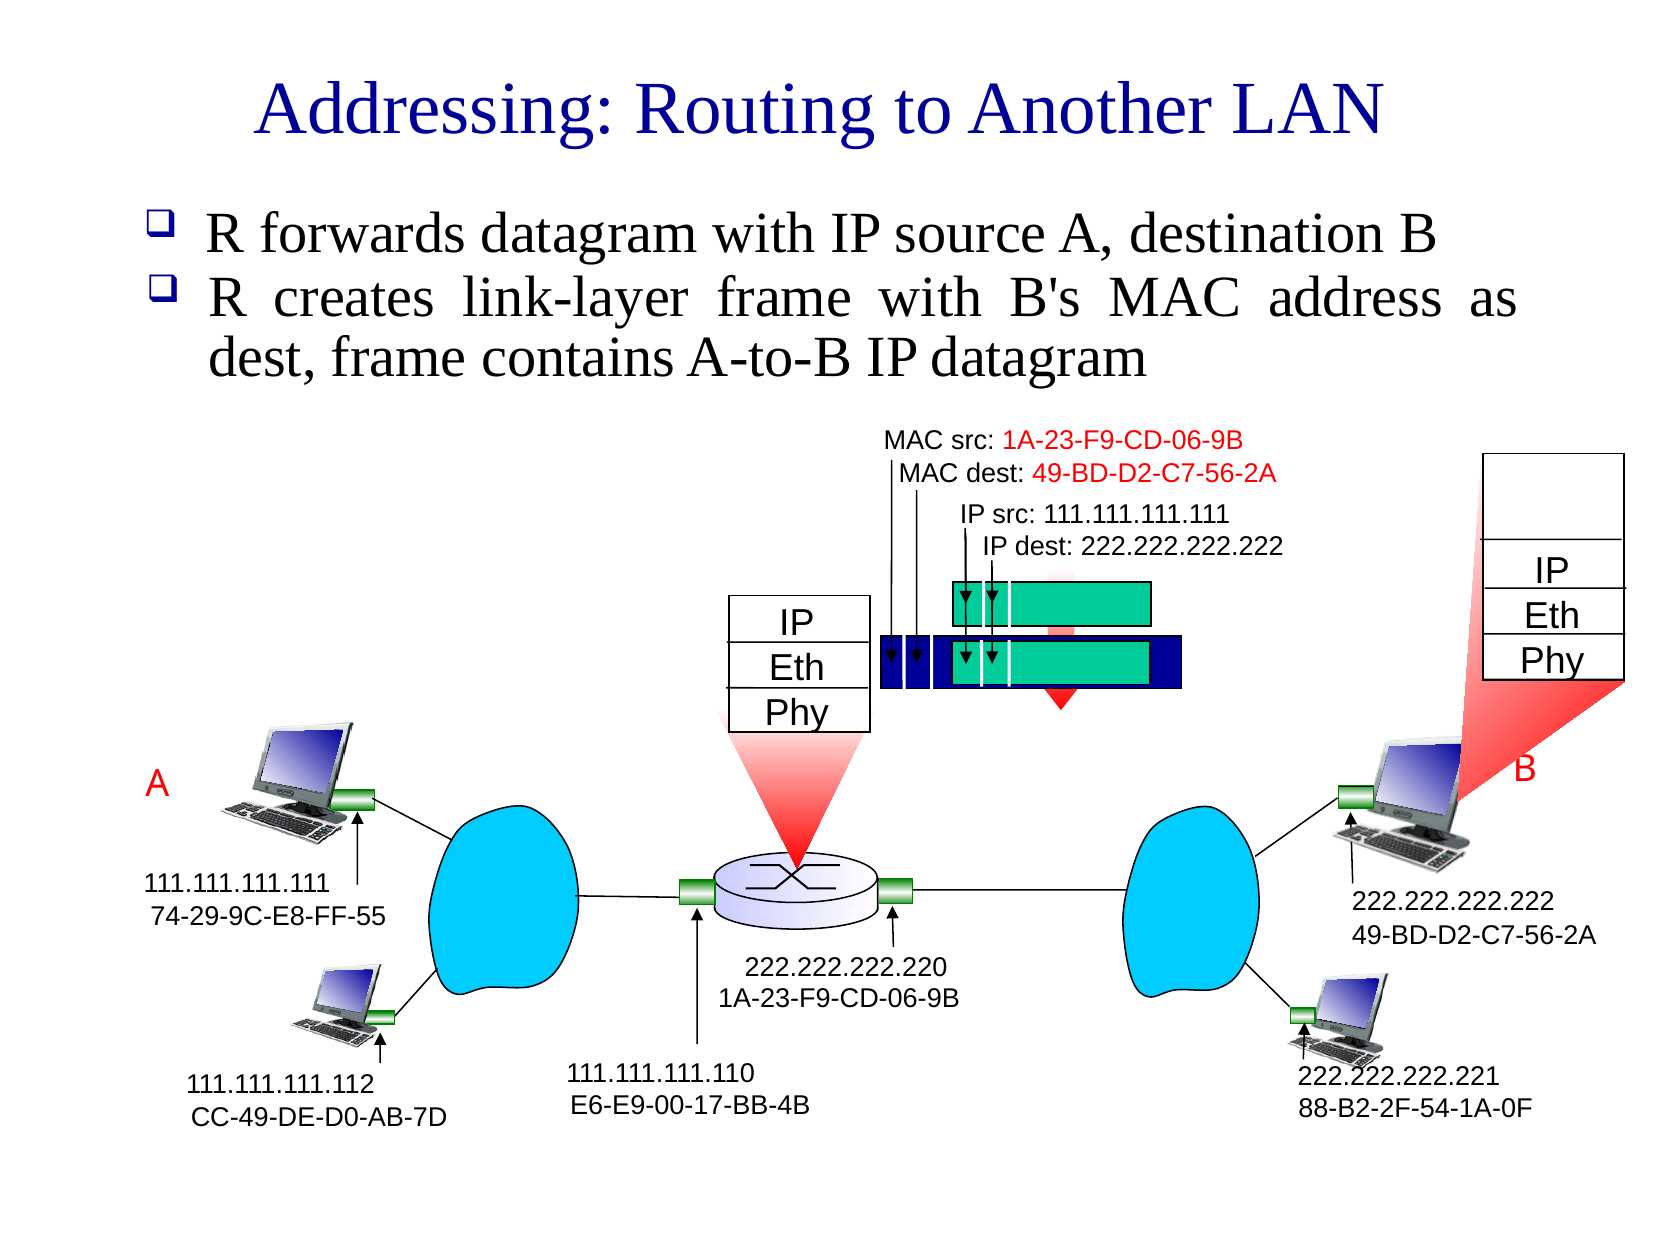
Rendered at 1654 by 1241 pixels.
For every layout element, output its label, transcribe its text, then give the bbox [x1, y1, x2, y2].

text_box Addressing: Routing to Another LAN [96, 0, 1544, 207]
text_box R creates link-layer frame with B's MAC address as dest, frame contains A-to-B IP datagram [130, 260, 1536, 392]
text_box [714, 500, 877, 869]
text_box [127, 716, 1616, 1142]
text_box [865, 414, 1302, 712]
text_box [1457, 447, 1626, 802]
text_box R forwards datagram with IP source A, destination B [127, 196, 1534, 296]
